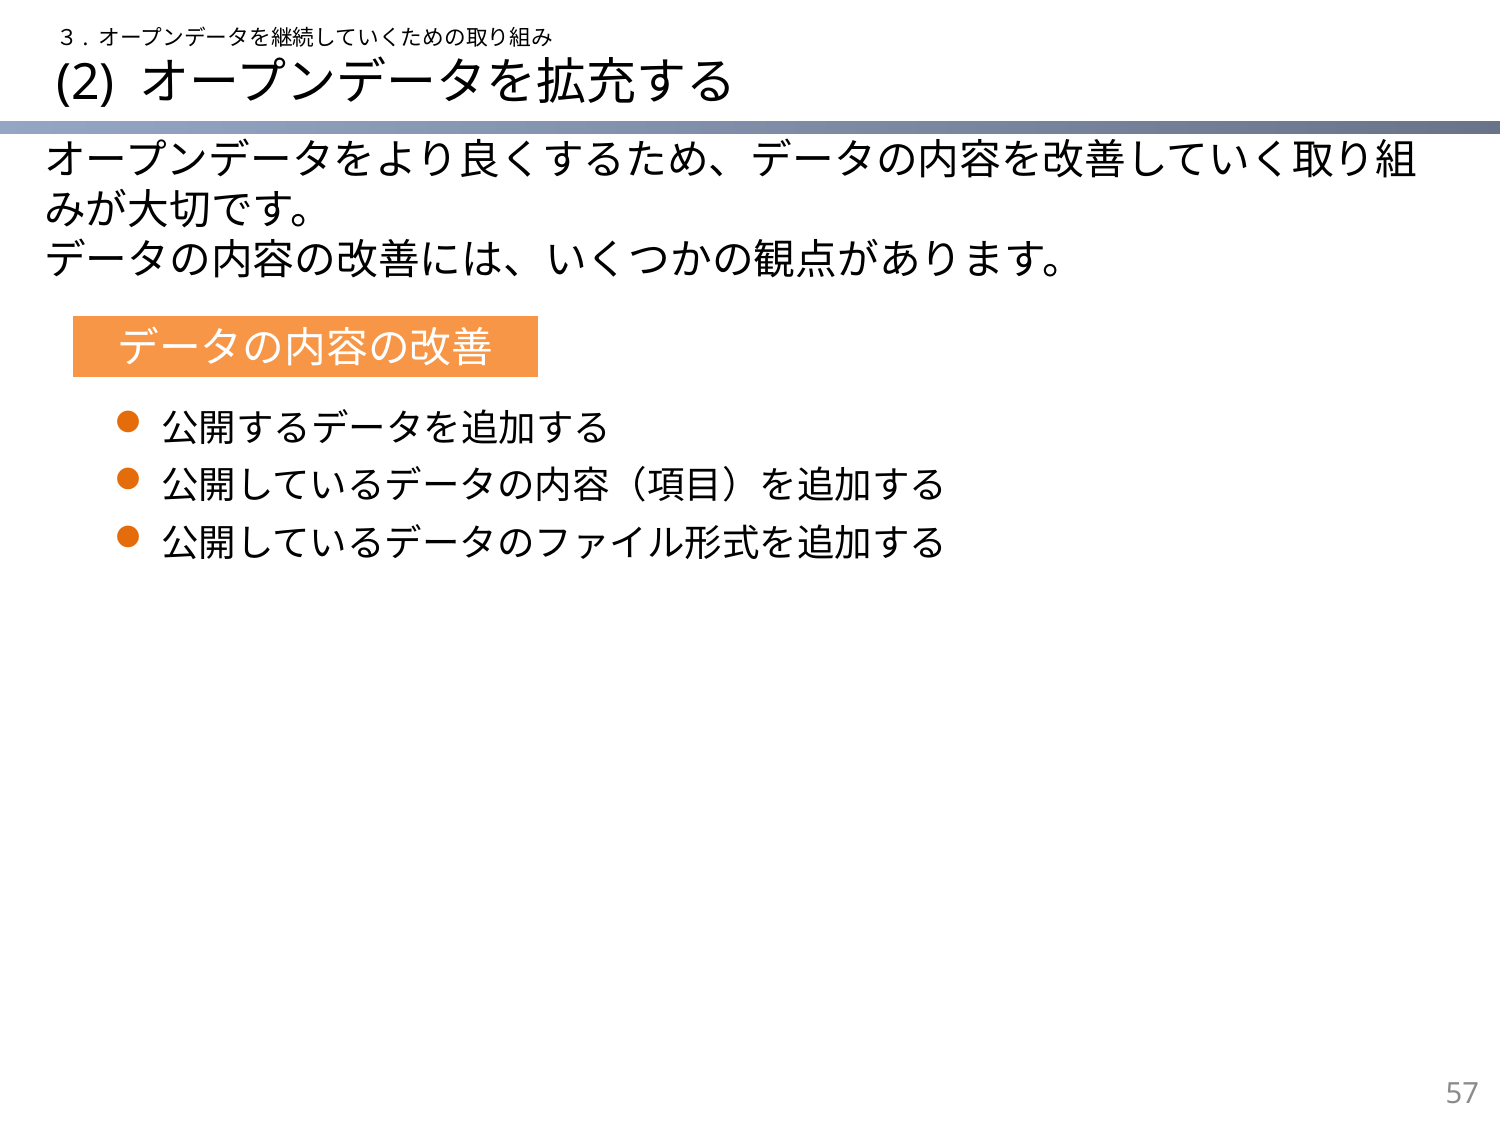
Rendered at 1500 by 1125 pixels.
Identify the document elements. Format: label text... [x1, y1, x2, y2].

text_box データの内容の改善 [73, 316, 538, 377]
text_box オープンデータをより良くするため、データの内容を改善していく取り組みが大切です。 データの内容の改善には、いくつかの観点があります。 [29, 148, 1459, 268]
text_box 公開するデータを追加する 公開しているデータの内容（項目）を追加する 公開しているデータのファイル形式を追加する [99, 396, 1472, 599]
text_box ３. オープンデータを継続していくための取り組み [41, 19, 1471, 58]
title (2) オープンデータを拡充する [41, 58, 1459, 119]
slide_number 56 [1411, 1070, 1495, 1118]
